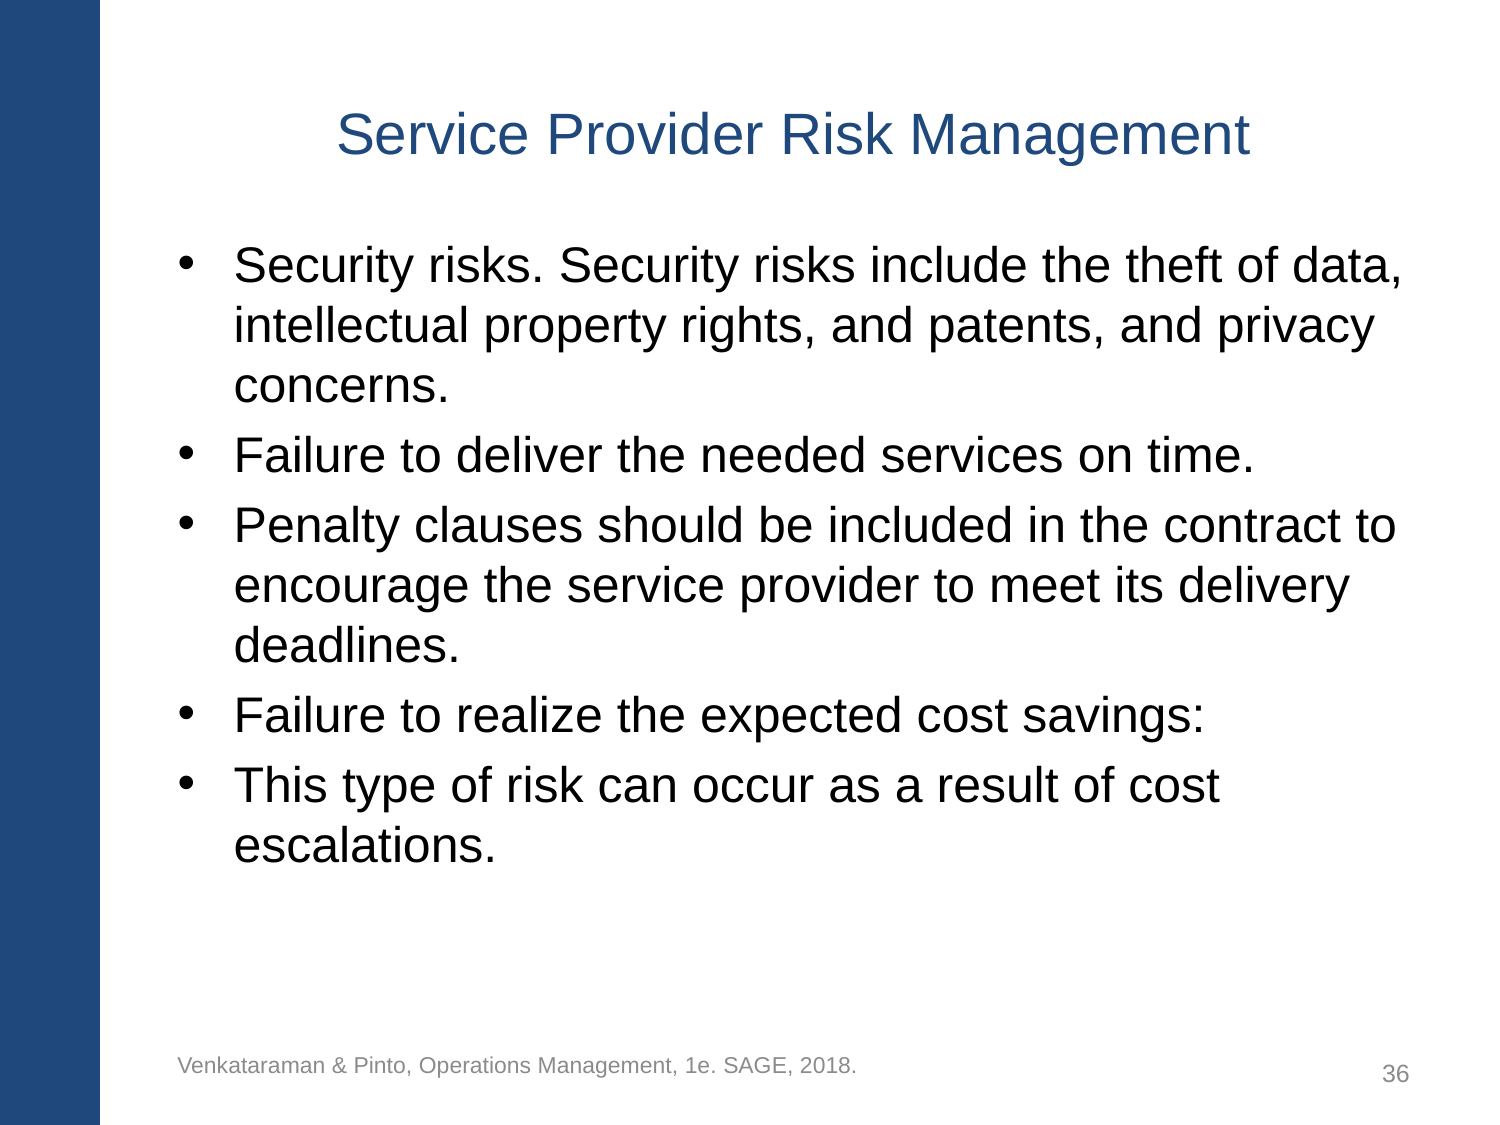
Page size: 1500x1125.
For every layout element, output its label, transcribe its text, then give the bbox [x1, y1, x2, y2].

slide_number 36 [1350, 1042, 1425, 1103]
footer Venkataraman & Pinto, Operations Management, 1e. SAGE, 2018. [162, 1042, 1313, 1103]
list Security risks. Security risks include the theft of data, intellectual property rights, and patents, and privacy concerns. Failure to deliver the needed services on time. Penalty clauses should be included in the contract to encourage the service provider to meet its delivery deadlines. Failure to realize the expected cost savings: This type of risk can occur as a result of cost escalations. [162, 224, 1425, 1013]
title Service Provider Risk Management [162, 37, 1425, 224]
